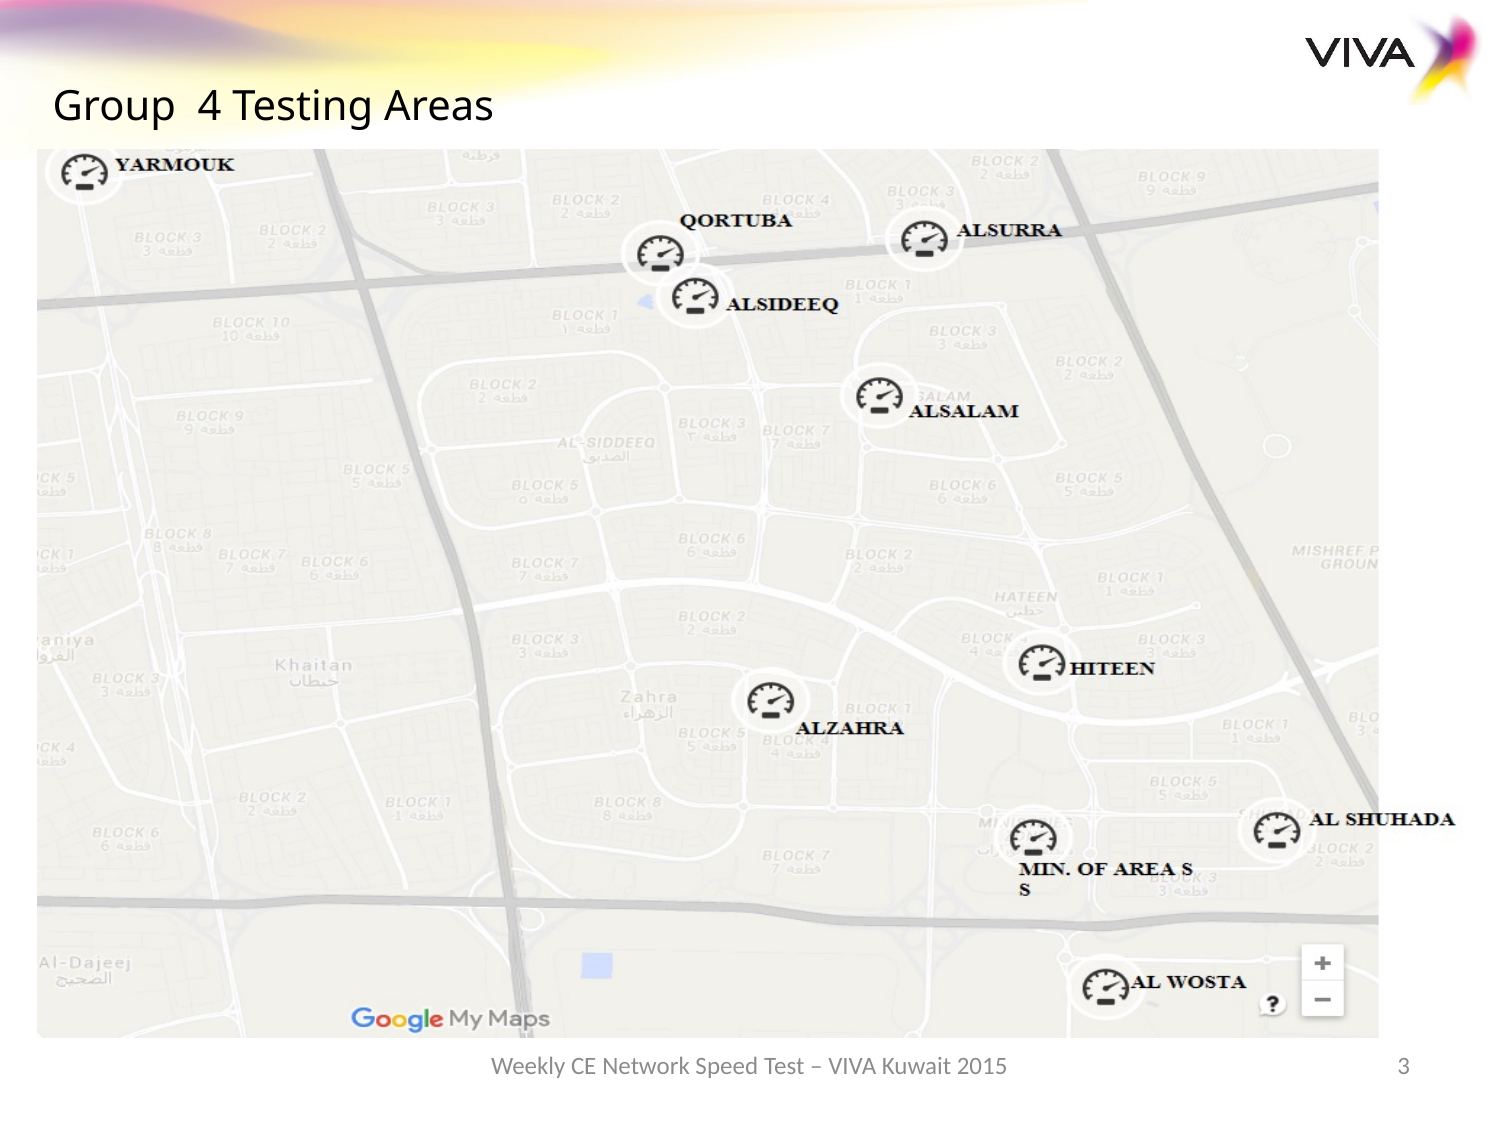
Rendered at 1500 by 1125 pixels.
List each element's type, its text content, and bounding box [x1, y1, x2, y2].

text_box Weekly CE Network Speed Test – VIVA Kuwait 2015 [205, 1046, 1074, 1103]
text_box 3 [1074, 1046, 1425, 1103]
picture [0, 0, 1463, 1038]
text_box Group 4 Testing Areas [37, 24, 1278, 149]
picture [1300, 12, 1485, 105]
